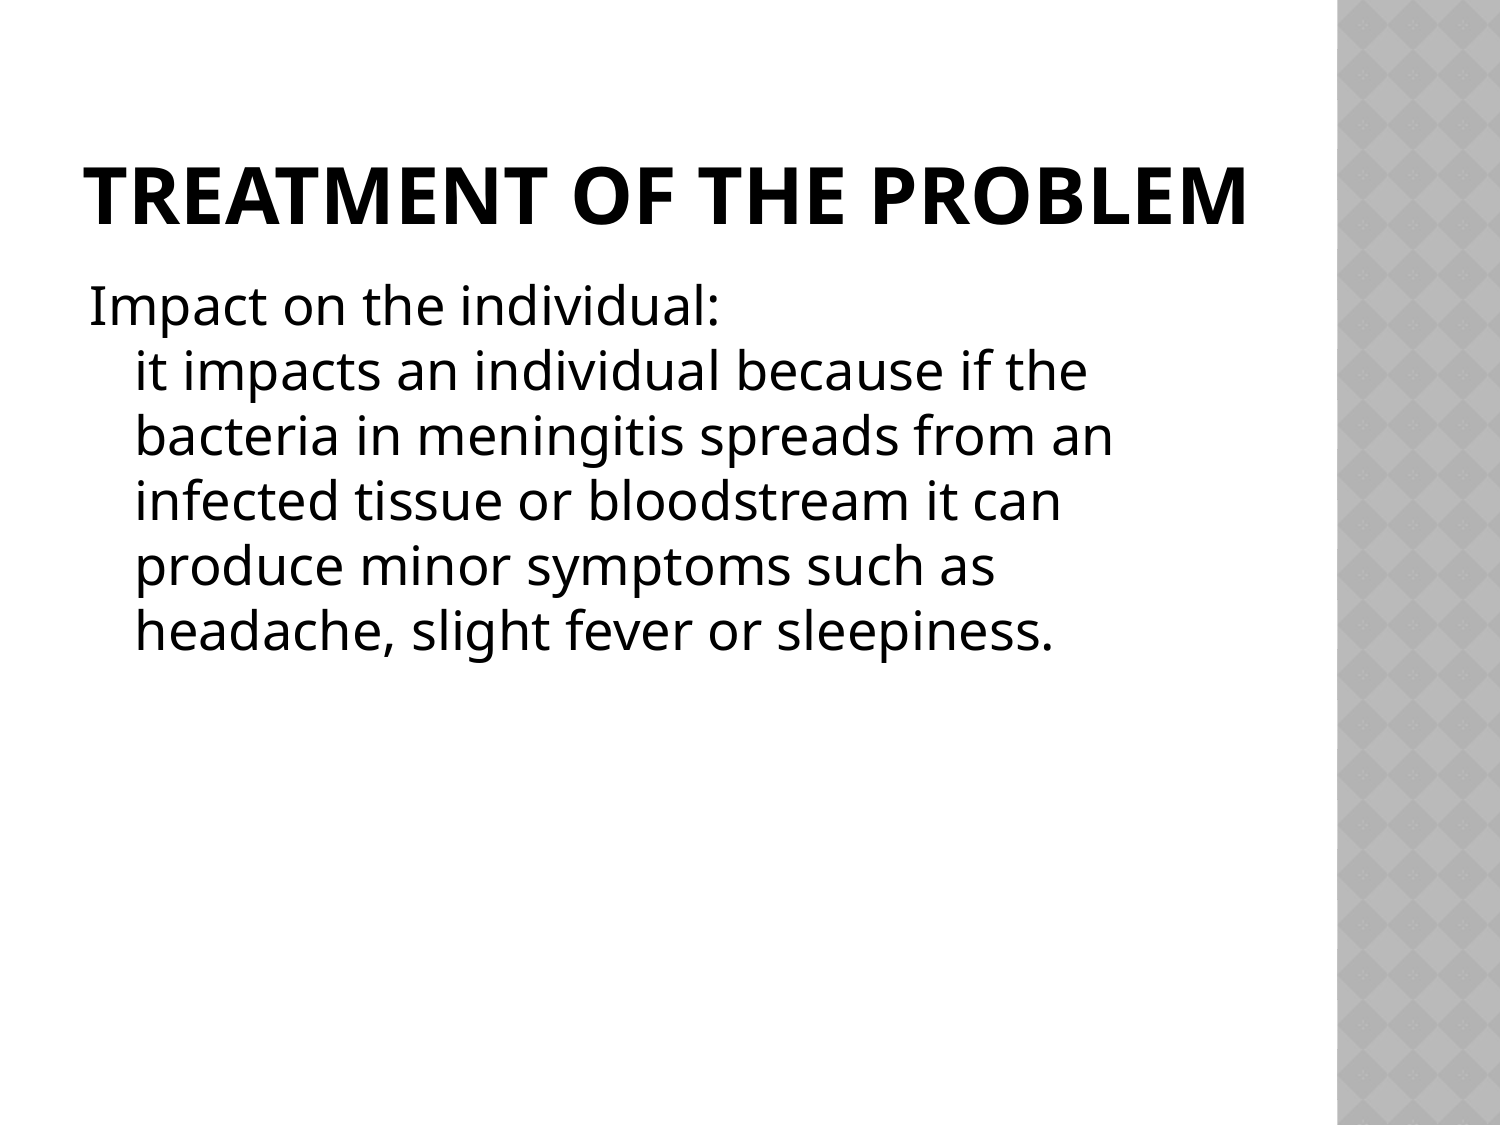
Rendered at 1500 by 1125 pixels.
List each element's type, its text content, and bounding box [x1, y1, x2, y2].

list Impact on the individual: it impacts an individual because if the bacteria in meningitis spreads from an infected tissue or bloodstream it can produce minor symptoms such as headache, slight fever or sleepiness. [75, 264, 1263, 1059]
title Treatment of the problem [75, 52, 1263, 240]
